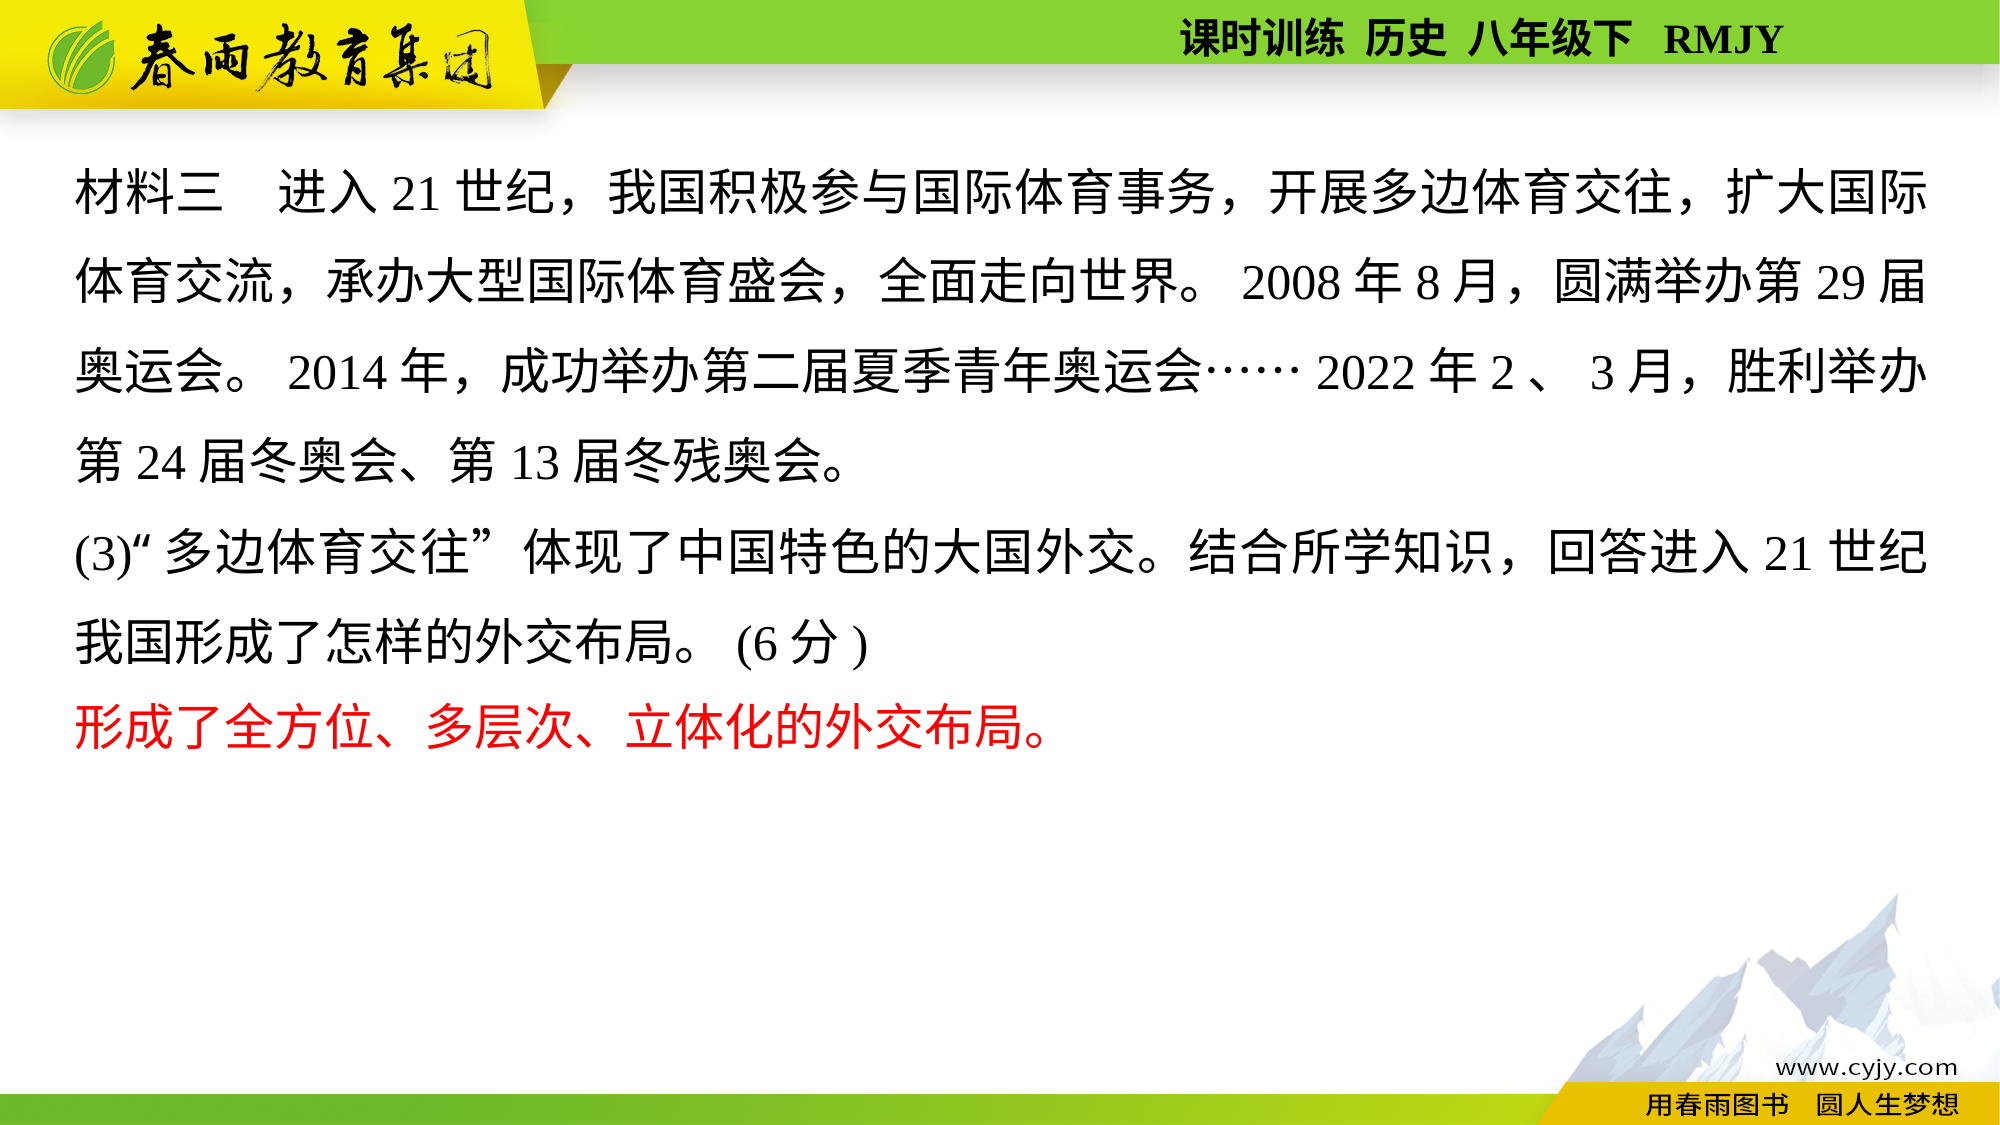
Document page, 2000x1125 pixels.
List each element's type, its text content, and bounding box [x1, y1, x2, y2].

picture [0, 0, 2000, 1125]
list 材料三 进入21世纪，我国积极参与国际体育事务，开展多边体育交往，扩大国际体育交流，承办大型国际体育盛会，全面走向世界。2008年8月，圆满举办第29届奥运会。2014年，成功举办第二届夏季青年奥运会……2022年2、3月，胜利举办第24届冬奥会、第13届冬残奥会。 (3)“多边体育交往”体现了中国特色的大国外交。结合所学知识，回答进入21世纪我国形成了怎样的外交布局。(6分) [59, 122, 1944, 658]
text_box 形成了全方位、多层次、立体化的外交布局。 [59, 658, 1944, 764]
